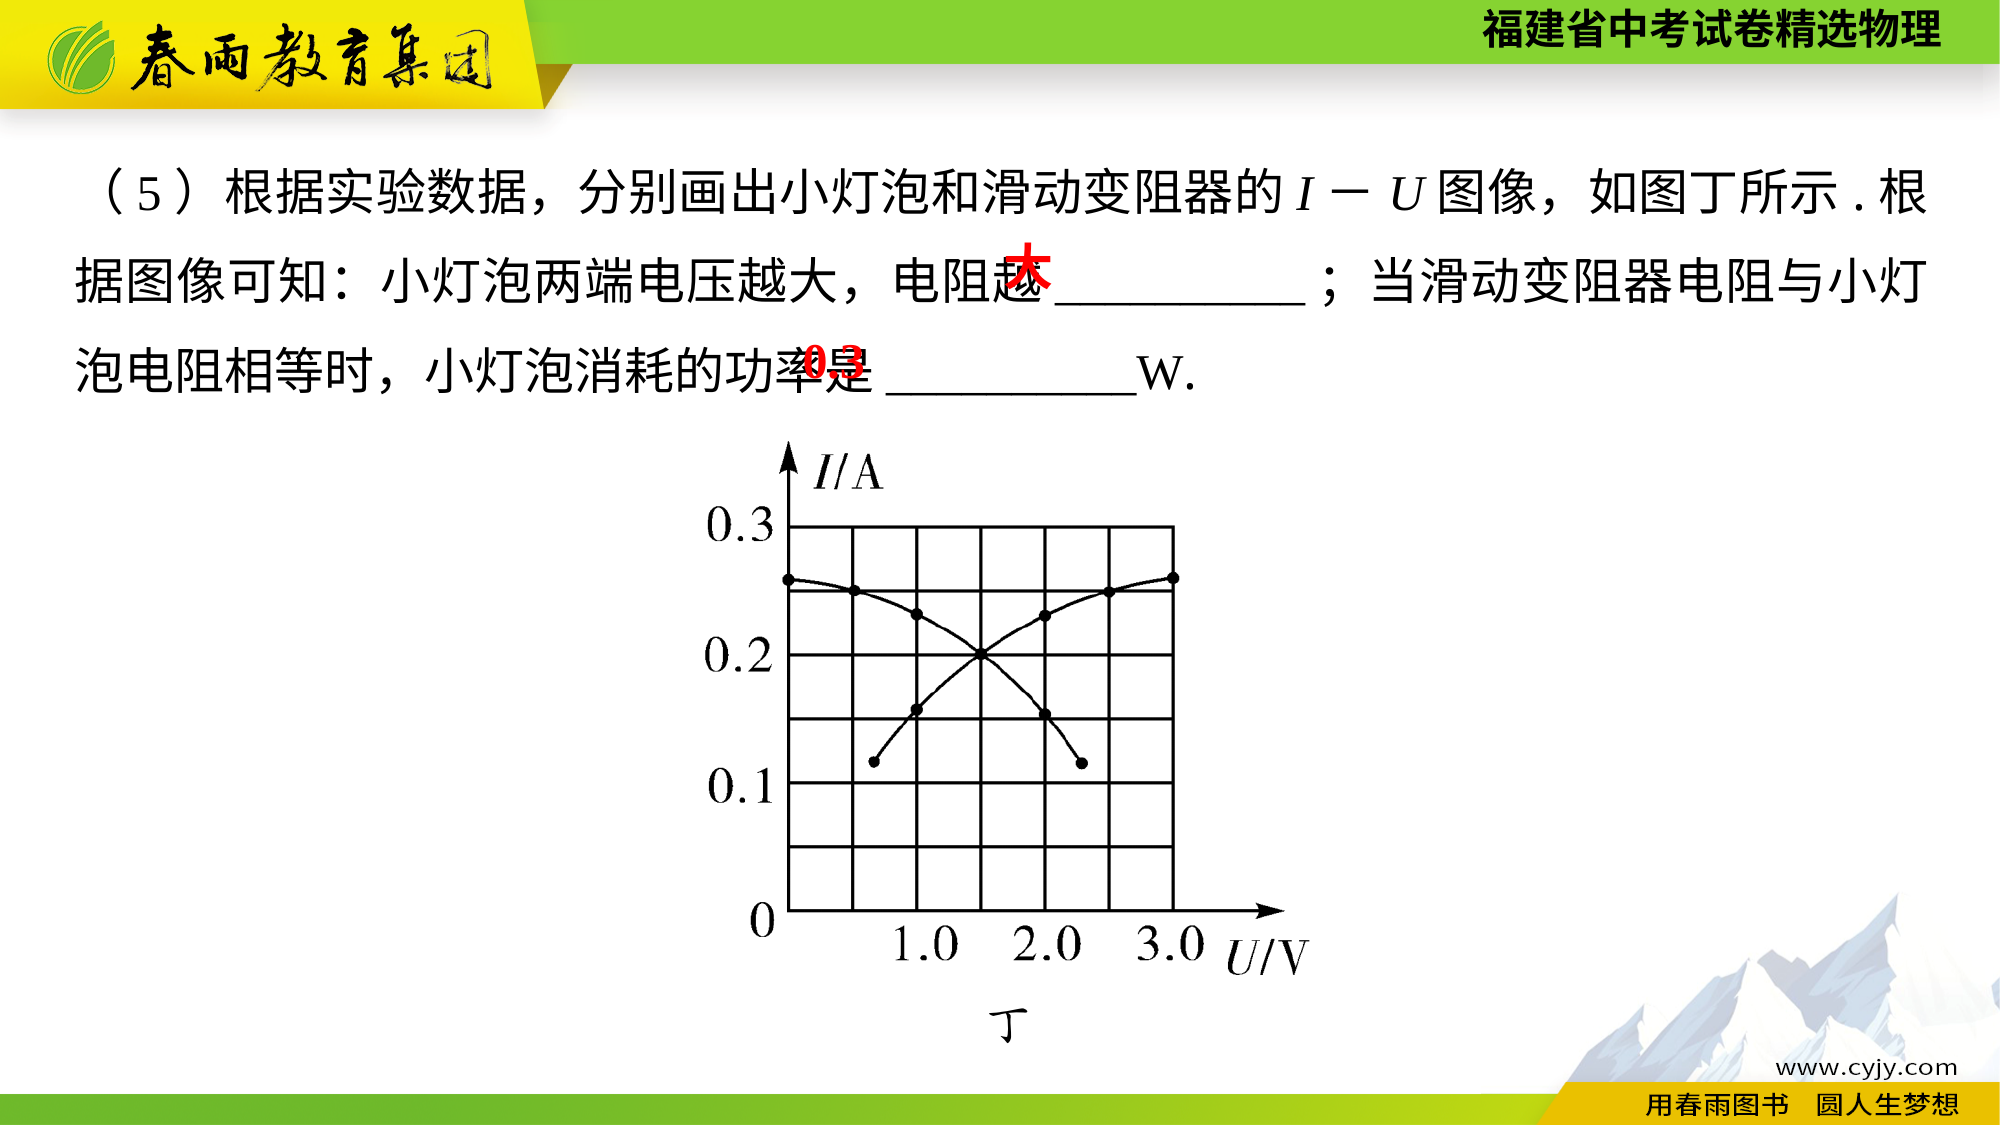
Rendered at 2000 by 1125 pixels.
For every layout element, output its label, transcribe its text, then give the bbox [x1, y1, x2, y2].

list （5）根据实验数据，分别画出小灯泡和滑动变阻器的I－U图像，如图丁所示.根据图像可知：小灯泡两端电压越大，电阻越__________；当滑动变阻器电阻与小灯泡电阻相等时，小灯泡消耗的功率是__________W. [59, 122, 1944, 411]
picture [0, 0, 2000, 1125]
text_box 0.3 [787, 321, 880, 397]
text_box 大 [989, 228, 1119, 304]
